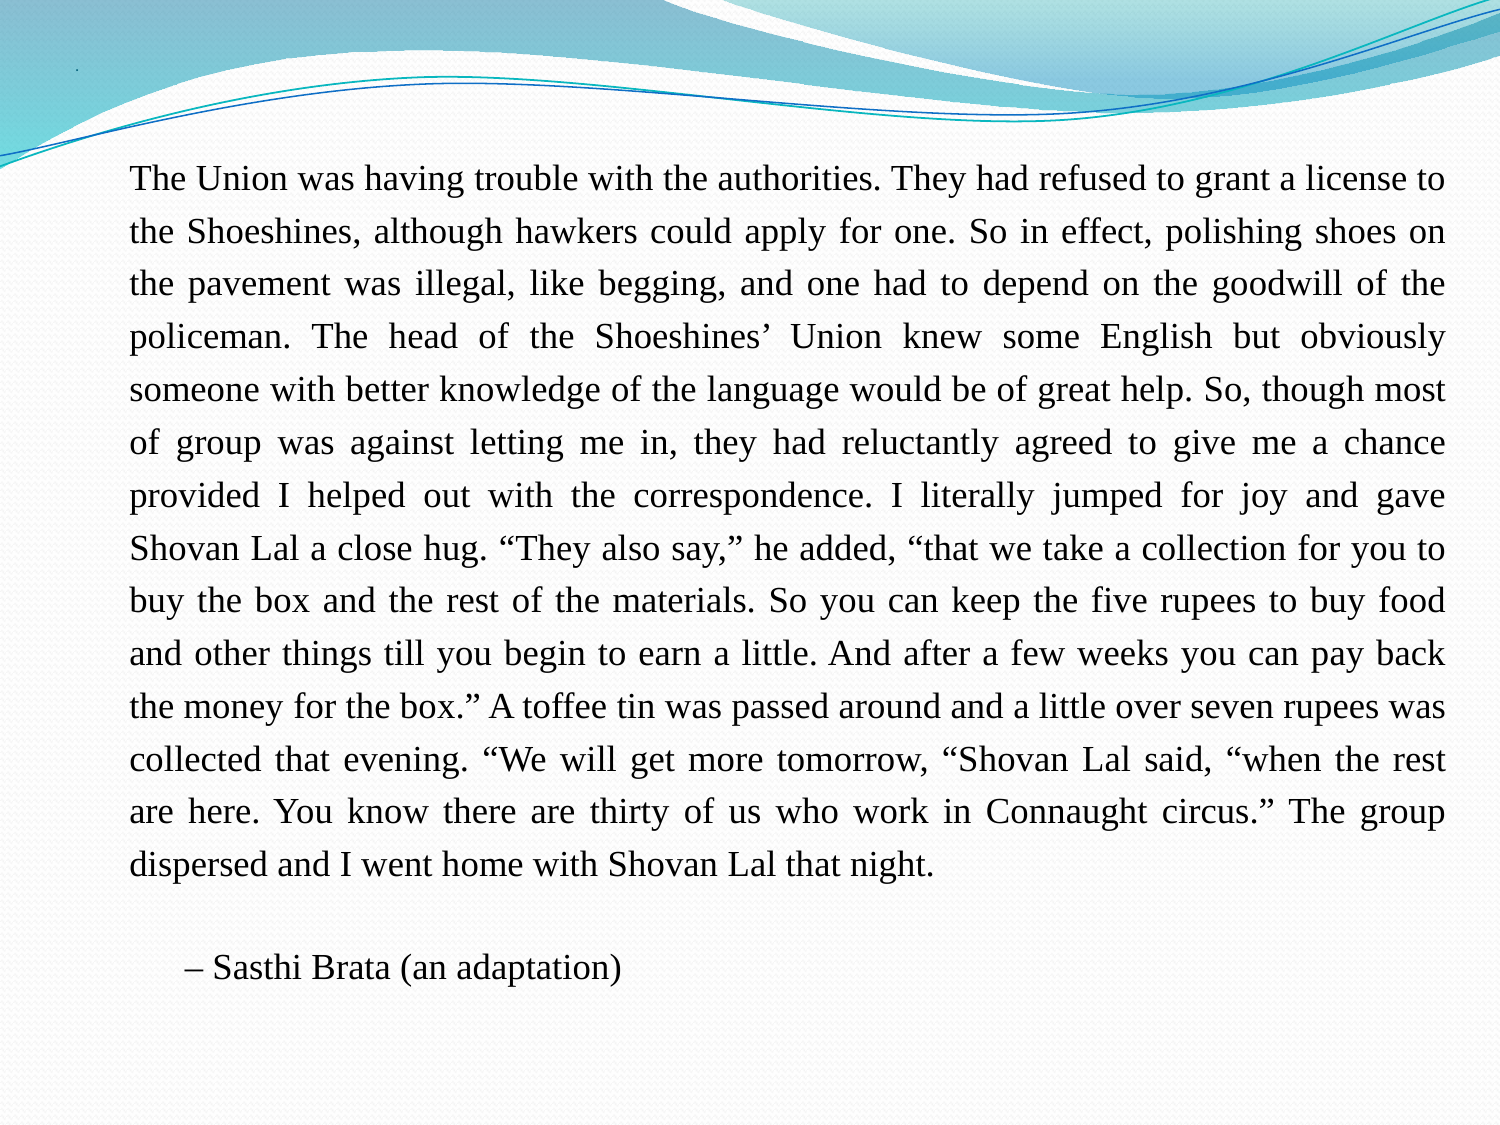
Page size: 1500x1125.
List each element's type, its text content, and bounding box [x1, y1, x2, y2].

title . [75, 45, 1425, 75]
list The Union was having trouble with the authorities. They had refused to grant a license to the Shoeshines, although hawkers could apply for one. So in effect, polishing shoes on the pavement was illegal, like begging, and one had to depend on the goodwill of the policeman. The head of the Shoeshines’ Union knew some English but obviously someone with better knowledge of the language would be of great help. So, though most of group was against letting me in, they had reluctantly agreed to give me a chance provided I helped out with the correspondence. I literally jumped for joy and gave Shovan Lal a close hug. “They also say,” he added, “that we take a collection for you to buy the box and the rest of the materials. So you can keep the five rupees to buy food and other things till you begin to earn a little. And after a few weeks you can pay back the money for the box.” A toffee tin was passed around and a little over seven rupees was collected that evening. “We will get more tomorrow, “Shovan Lal said, “when the rest are here. You know there are thirty of us who work in Connaught circus.” The group dispersed and I went home with Shovan Lal that night. – Sasthi Brata (an adaptation) [75, 137, 1463, 1075]
